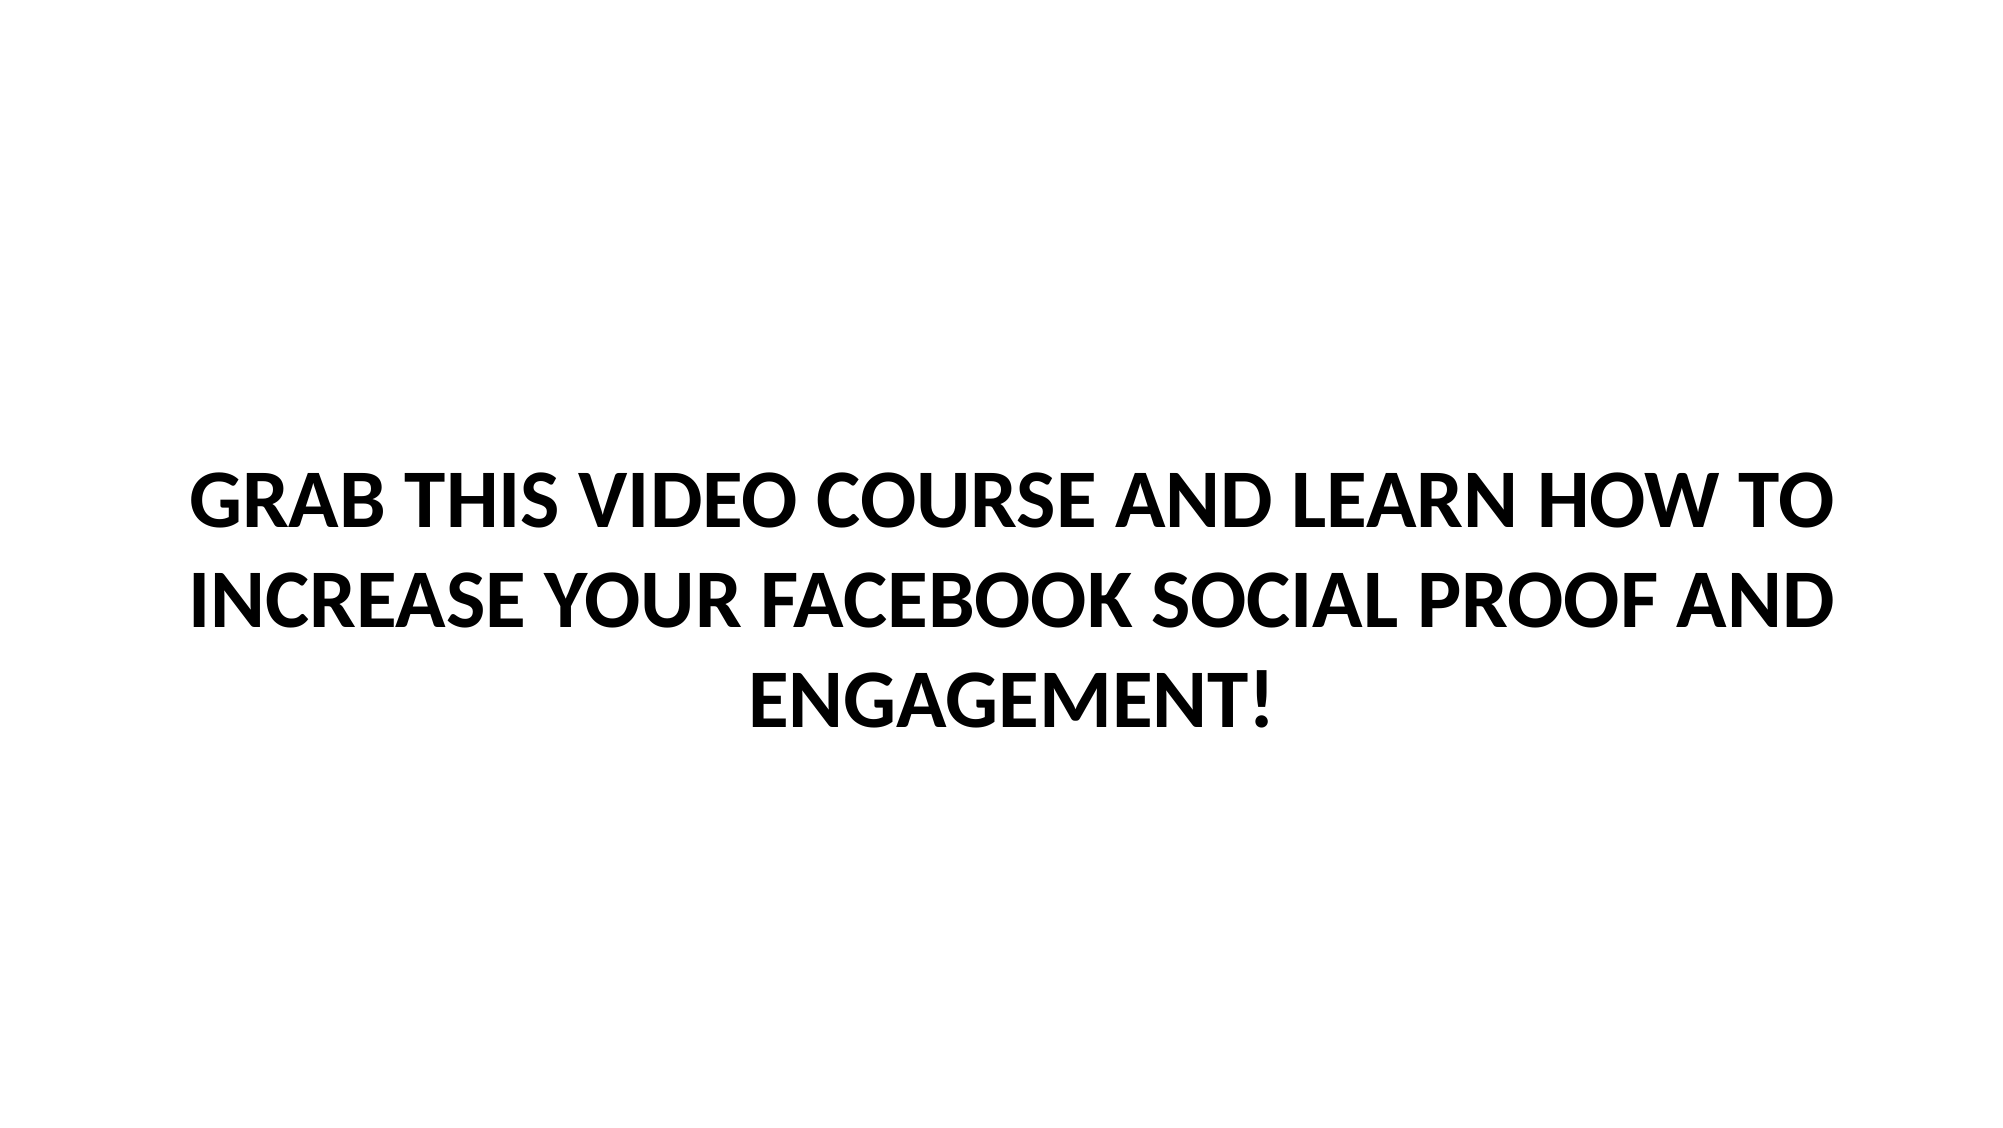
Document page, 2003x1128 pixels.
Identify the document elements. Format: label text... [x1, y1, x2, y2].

title Grab this video course and learn how to increase your Facebook social proof and engagement! [160, 171, 1864, 1017]
